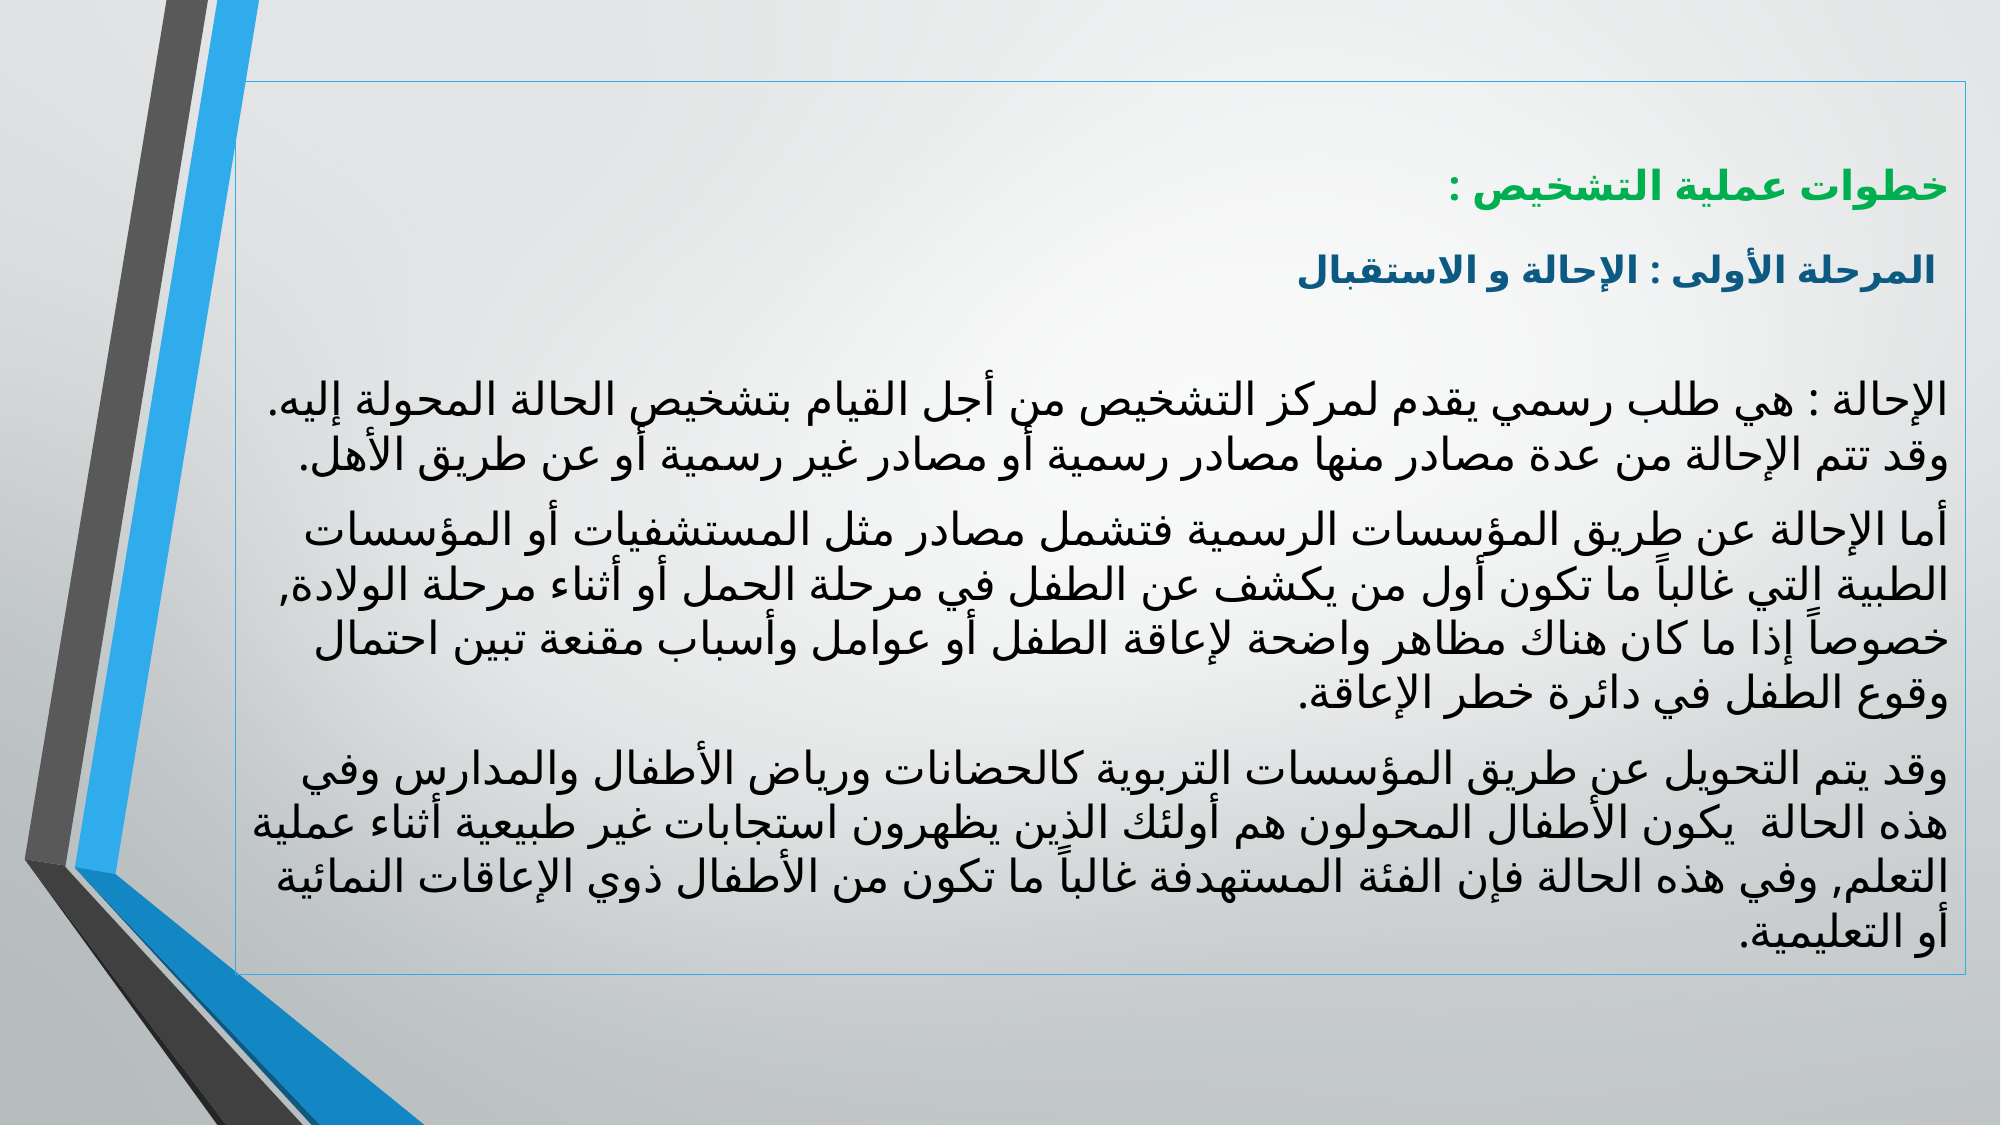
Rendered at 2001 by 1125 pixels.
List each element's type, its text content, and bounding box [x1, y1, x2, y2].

list خطوات عملية التشخيص : الإحالة : هي طلب رسمي يقدم لمركز التشخيص من أجل القيام بتشخيص الحالة المحولة إليه. وقد تتم الإحالة من عدة مصادر منها مصادر رسمية أو مصادر غير رسمية أو عن طريق الأهل. أما الإحالة عن طريق المؤسسات الرسمية فتشمل مصادر مثل المستشفيات أو المؤسسات الطبية التي غالباً ما تكون أول من يكشف عن الطفل في مرحلة الحمل أو أثناء مرحلة الولادة, خصوصاً إذا ما كان هناك مظاهر واضحة لإعاقة الطفل أو عوامل وأسباب مقنعة تبين احتمال وقوع الطفل في دائرة خطر الإعاقة. وقد يتم التحويل عن طريق المؤسسات التربوية كالحضانات ورياض الأطفال والمدارس وفي هذه الحالة يكون الأطفال المحولون هم أولئك الذين يظهرون استجابات غير طبيعية أثناء عملية التعلم, وفي هذه الحالة فإن الفئة المستهدفة غالباً ما تكون من الأطفال ذوي الإعاقات النمائية أو التعليمية. [235, 81, 1966, 975]
